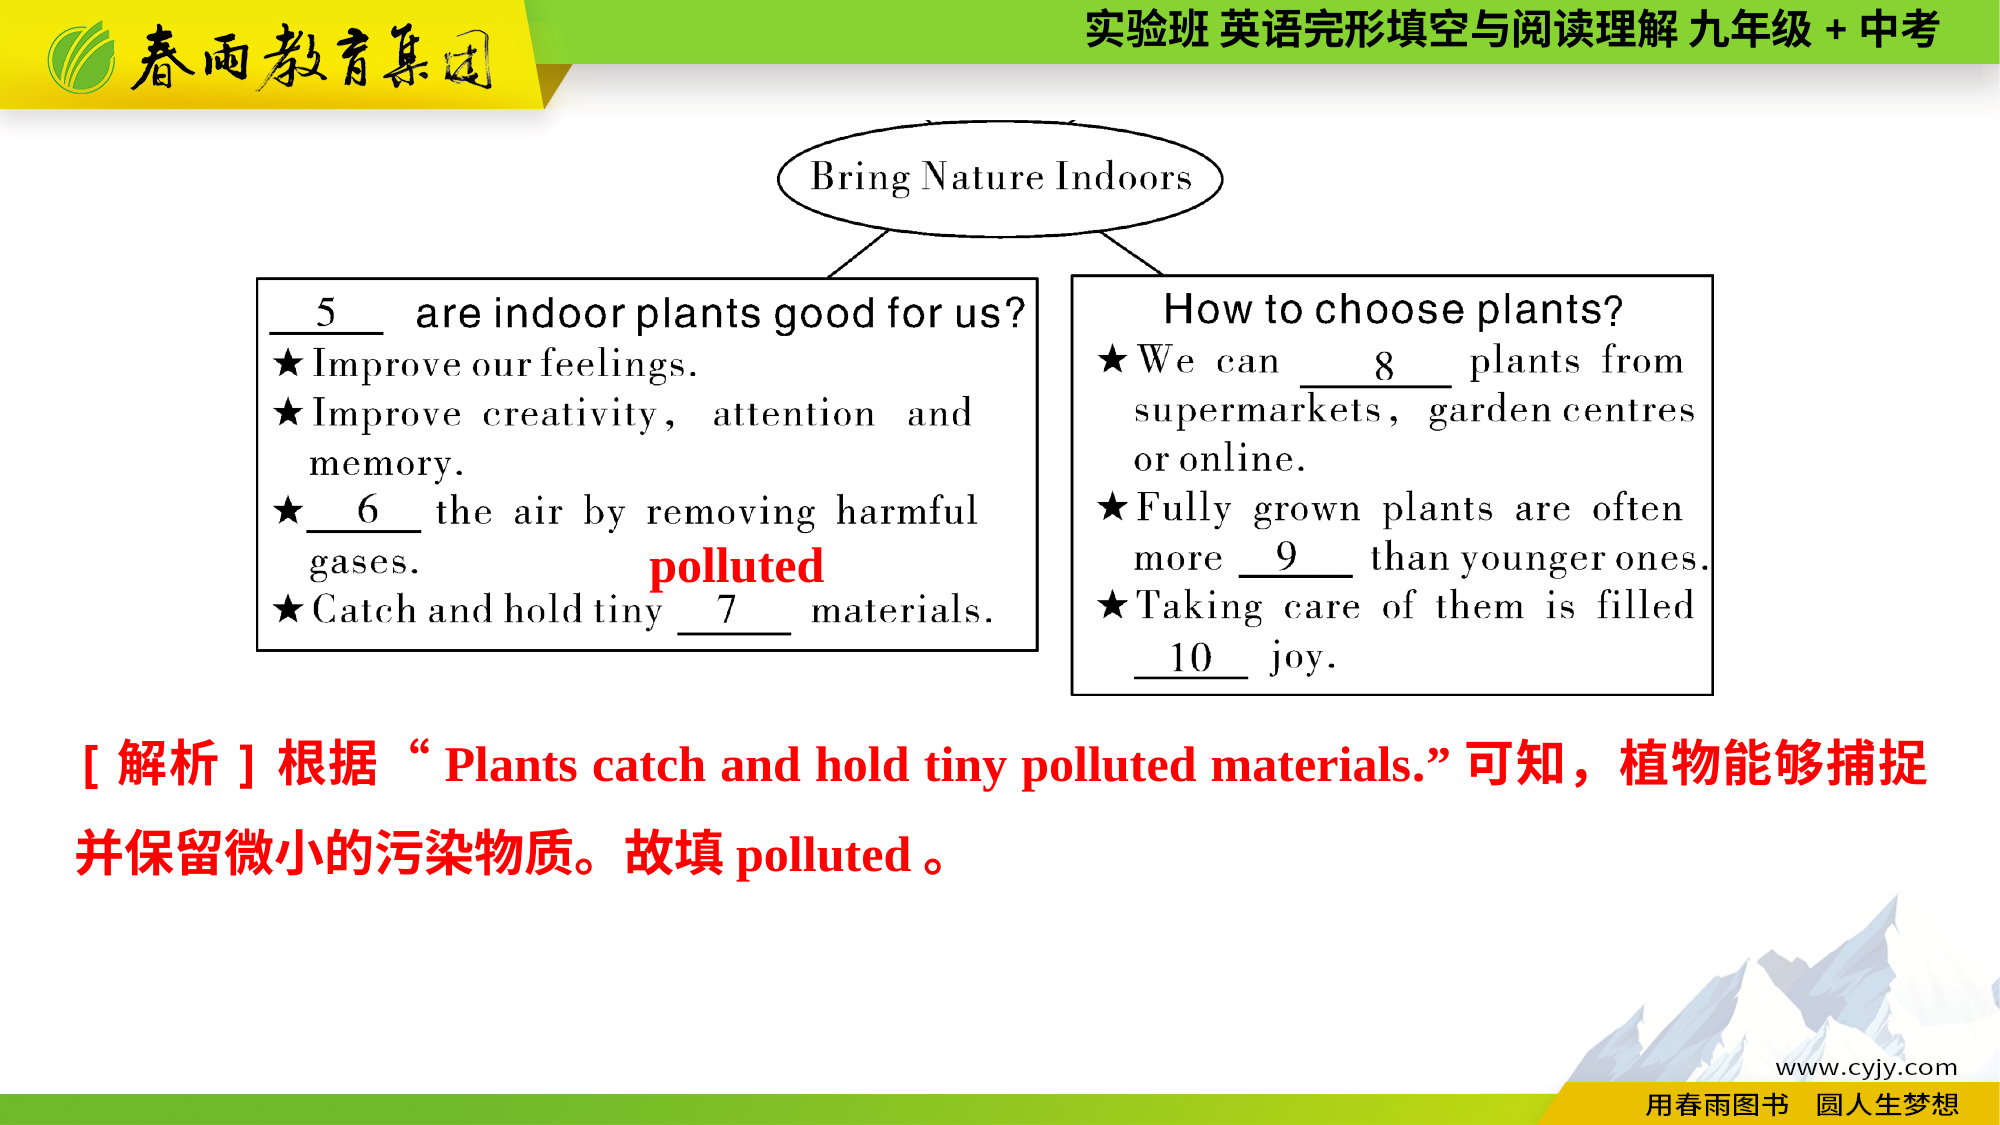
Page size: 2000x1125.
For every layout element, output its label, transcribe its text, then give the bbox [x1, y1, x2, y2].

picture [0, 0, 2000, 1125]
list [解析]根据“Plants catch and hold tiny polluted materials.”可知，植物能够捕捉并保留微小的污染物质。故填polluted。 [59, 694, 1944, 880]
